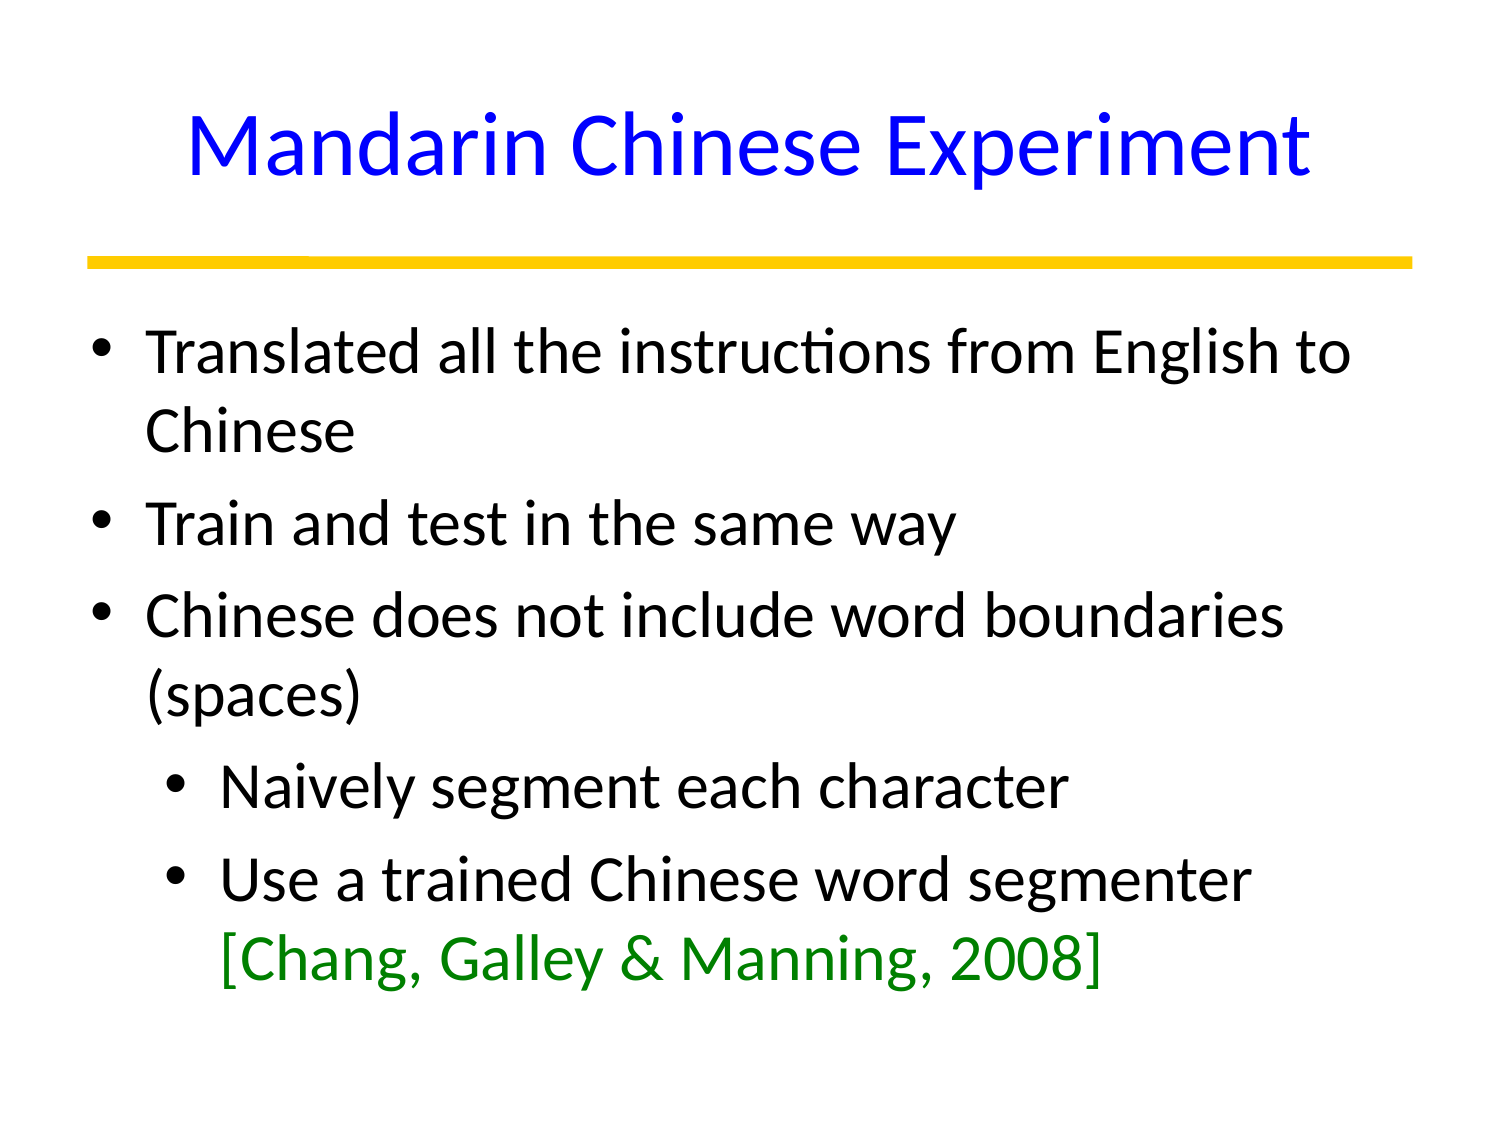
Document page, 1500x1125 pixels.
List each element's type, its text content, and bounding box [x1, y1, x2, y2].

text_box Translated all the instructions from English to Chinese Train and test in the same way Chinese does not include word boundaries (spaces) Naively segment each character Use a trained Chinese word segmenter [Chang, Galley & Manning, 2008] [74, 299, 1425, 1005]
title Mandarin Chinese Experiment [75, 45, 1425, 233]
